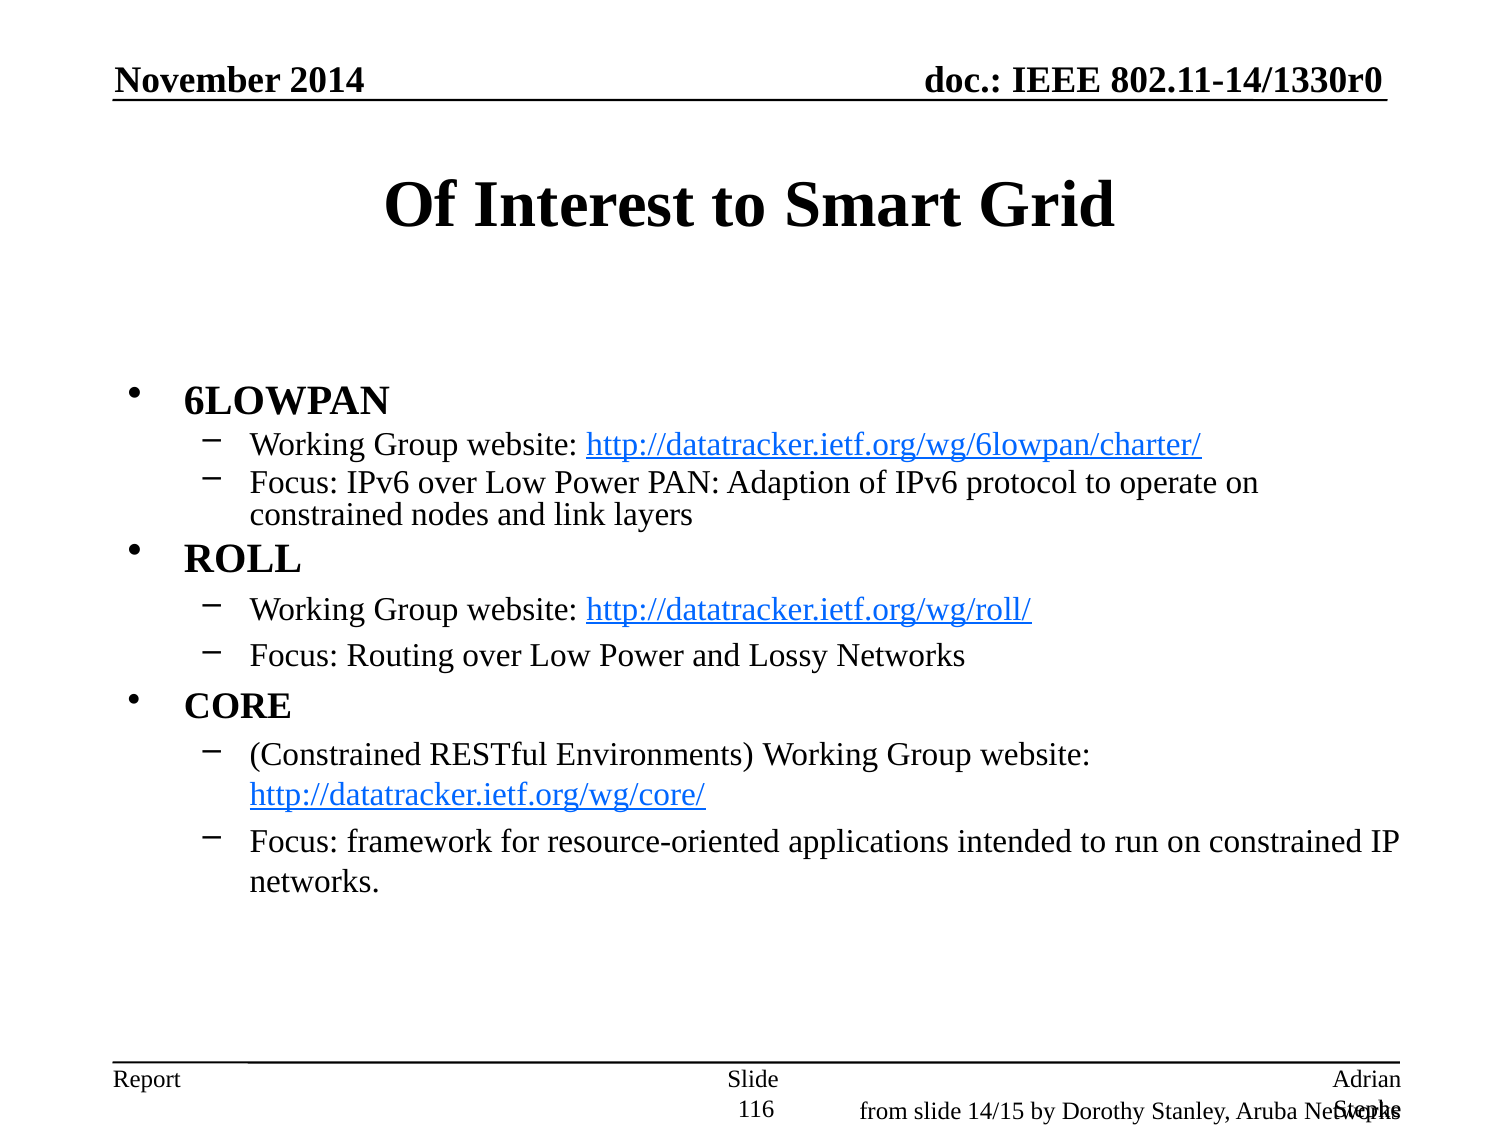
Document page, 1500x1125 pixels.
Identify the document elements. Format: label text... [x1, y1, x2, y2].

list 6LOWPAN Working Group website: http://datatracker.ietf.org/wg/6lowpan/charter/ Focus: IPv6 over Low Power PAN: Adaption of IPv6 protocol to operate on constrained nodes and link layers ROLL Working Group website: http://datatracker.ietf.org/wg/roll/ Focus: Routing over Low Power and Lossy Networks CORE (Constrained RESTful Environments) Working Group website: http://datatracker.ietf.org/wg/core/ Focus: framework for resource-oriented applications intended to run on constrained IP networks. [112, 275, 1425, 1025]
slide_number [114, 54, 374, 101]
footer Adrian Stephens, Intel Corporation [1324, 1061, 1402, 1087]
slide_number Slide 116 [712, 1061, 800, 1087]
text_box from slide 14/15 by Dorothy Stanley, Aruba Networks [343, 1087, 1417, 1125]
title Of Interest to Smart Grid [112, 112, 1388, 275]
